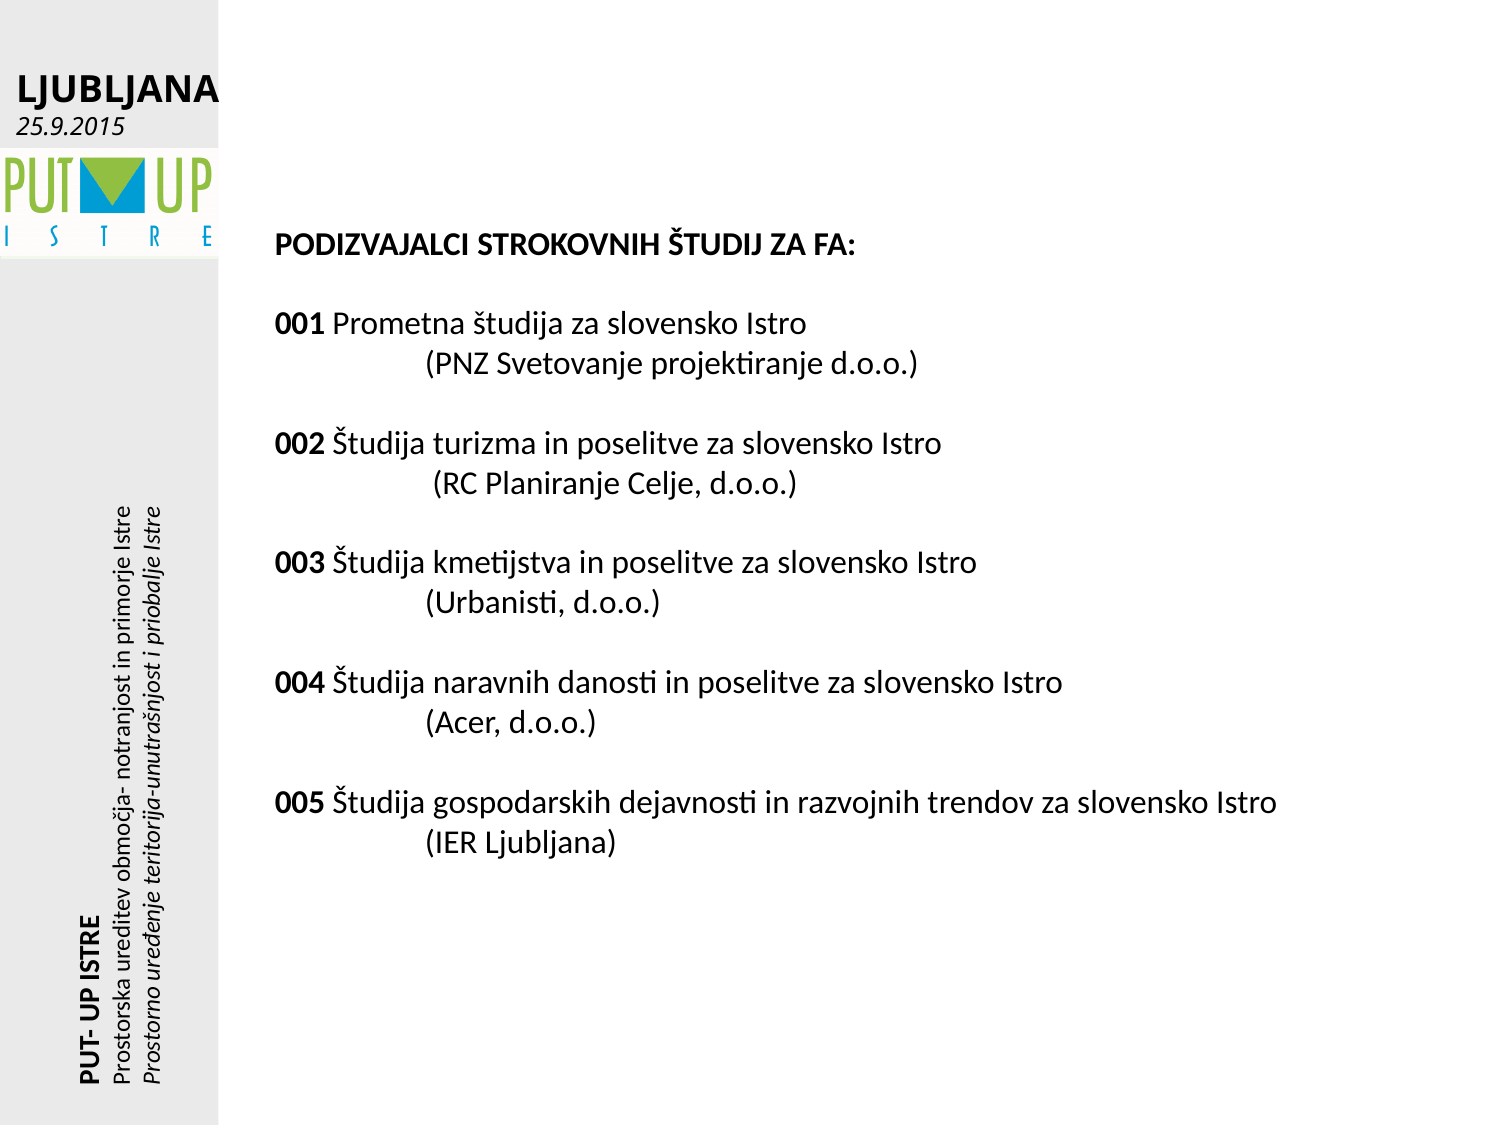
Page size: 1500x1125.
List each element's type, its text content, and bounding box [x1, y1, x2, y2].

picture [0, 148, 219, 256]
title PODIZVAJALCI STROKOVNIH ŠTUDIJ ZA FA: 001 Prometna študija za slovensko Istro (PNZ Svetovanje projektiranje d.o.o.) 002 Študija turizma in poselitve za slovensko Istro (RC Planiranje Celje, d.o.o.) 003 Študija kmetijstva in poselitve za slovensko Istro (Urbanisti, d.o.o.) 004 Študija naravnih danosti in poselitve za slovensko Istro (Acer, d.o.o.) 005 Študija gospodarskih dejavnosti in razvojnih trendov za slovensko Istro (IER Ljubljana) [259, 189, 1500, 1012]
